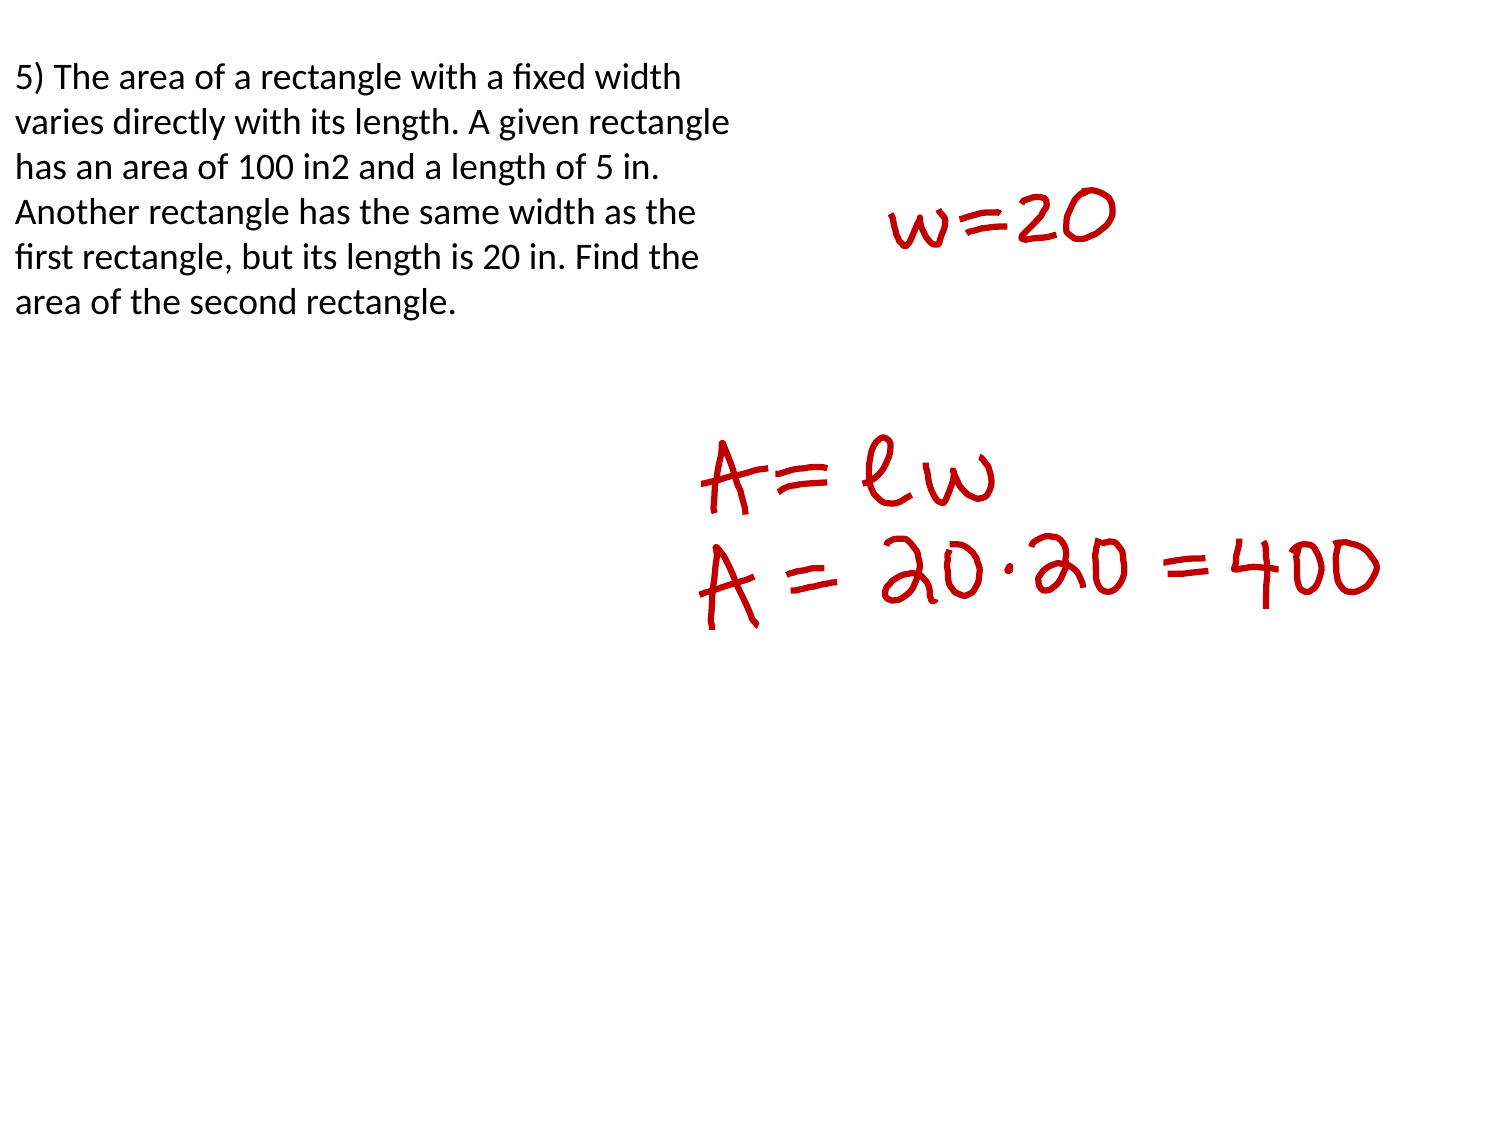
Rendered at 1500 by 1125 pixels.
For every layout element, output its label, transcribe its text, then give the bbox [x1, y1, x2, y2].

text_box [862, 436, 912, 505]
text_box [1065, 189, 1114, 240]
text_box [712, 546, 737, 589]
text_box [786, 567, 825, 576]
text_box [884, 537, 937, 602]
text_box [1262, 540, 1269, 609]
text_box [959, 211, 1001, 221]
text_box [889, 209, 946, 247]
text_box [710, 584, 759, 630]
text_box [715, 442, 736, 479]
text_box 5) The area of a rectangle with a fixed width varies directly with its length. A given rectangle has an area of 100 in2 and a length of 5 in. Another rectangle has the same width as the first rectangle, but its length is 20 in. Find the area of the second rectangle. [0, 0, 750, 330]
text_box [1030, 535, 1085, 592]
text_box [1290, 543, 1323, 593]
text_box [1233, 538, 1264, 571]
text_box [1268, 561, 1279, 571]
text_box [925, 456, 993, 504]
text_box [699, 575, 755, 596]
text_box [700, 467, 769, 485]
text_box [775, 466, 828, 475]
text_box [1020, 196, 1057, 241]
text_box [966, 225, 1008, 235]
text_box [790, 581, 838, 592]
text_box [1167, 570, 1209, 575]
text_box [712, 477, 747, 515]
text_box [1094, 538, 1125, 593]
text_box [777, 481, 828, 493]
text_box [1333, 541, 1378, 593]
text_box [946, 543, 981, 597]
text_box [1163, 557, 1206, 564]
